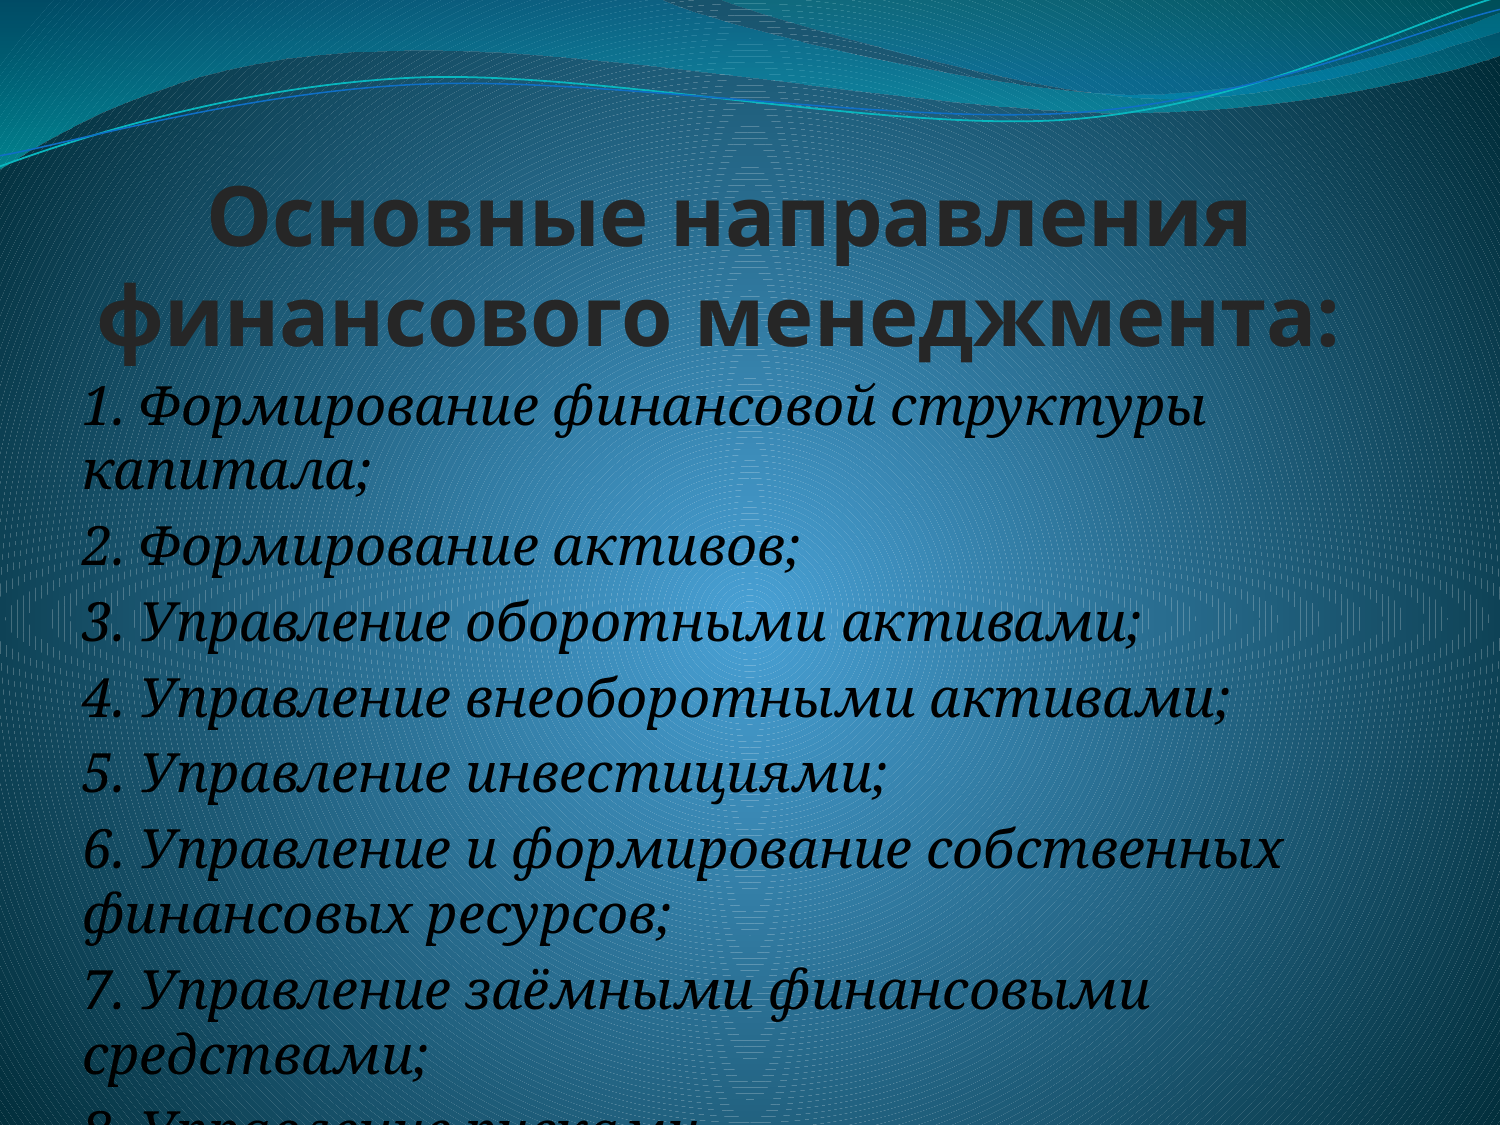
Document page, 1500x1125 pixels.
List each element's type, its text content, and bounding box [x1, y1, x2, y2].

subtitle 1. Формирование финансовой структуры капитала; 2. Формирование активов; 3. Управление оборотными активами; 4. Управление внеоборотными активами; 5. Управление инвестициями; 6. Управление и формирование собственных финансовых ресурсов; 7. Управление заёмными финансовыми средствами; 8. Управление рисками. [81, 363, 1401, 1091]
title Основные направления финансового менеджмента: [87, 81, 1376, 363]
